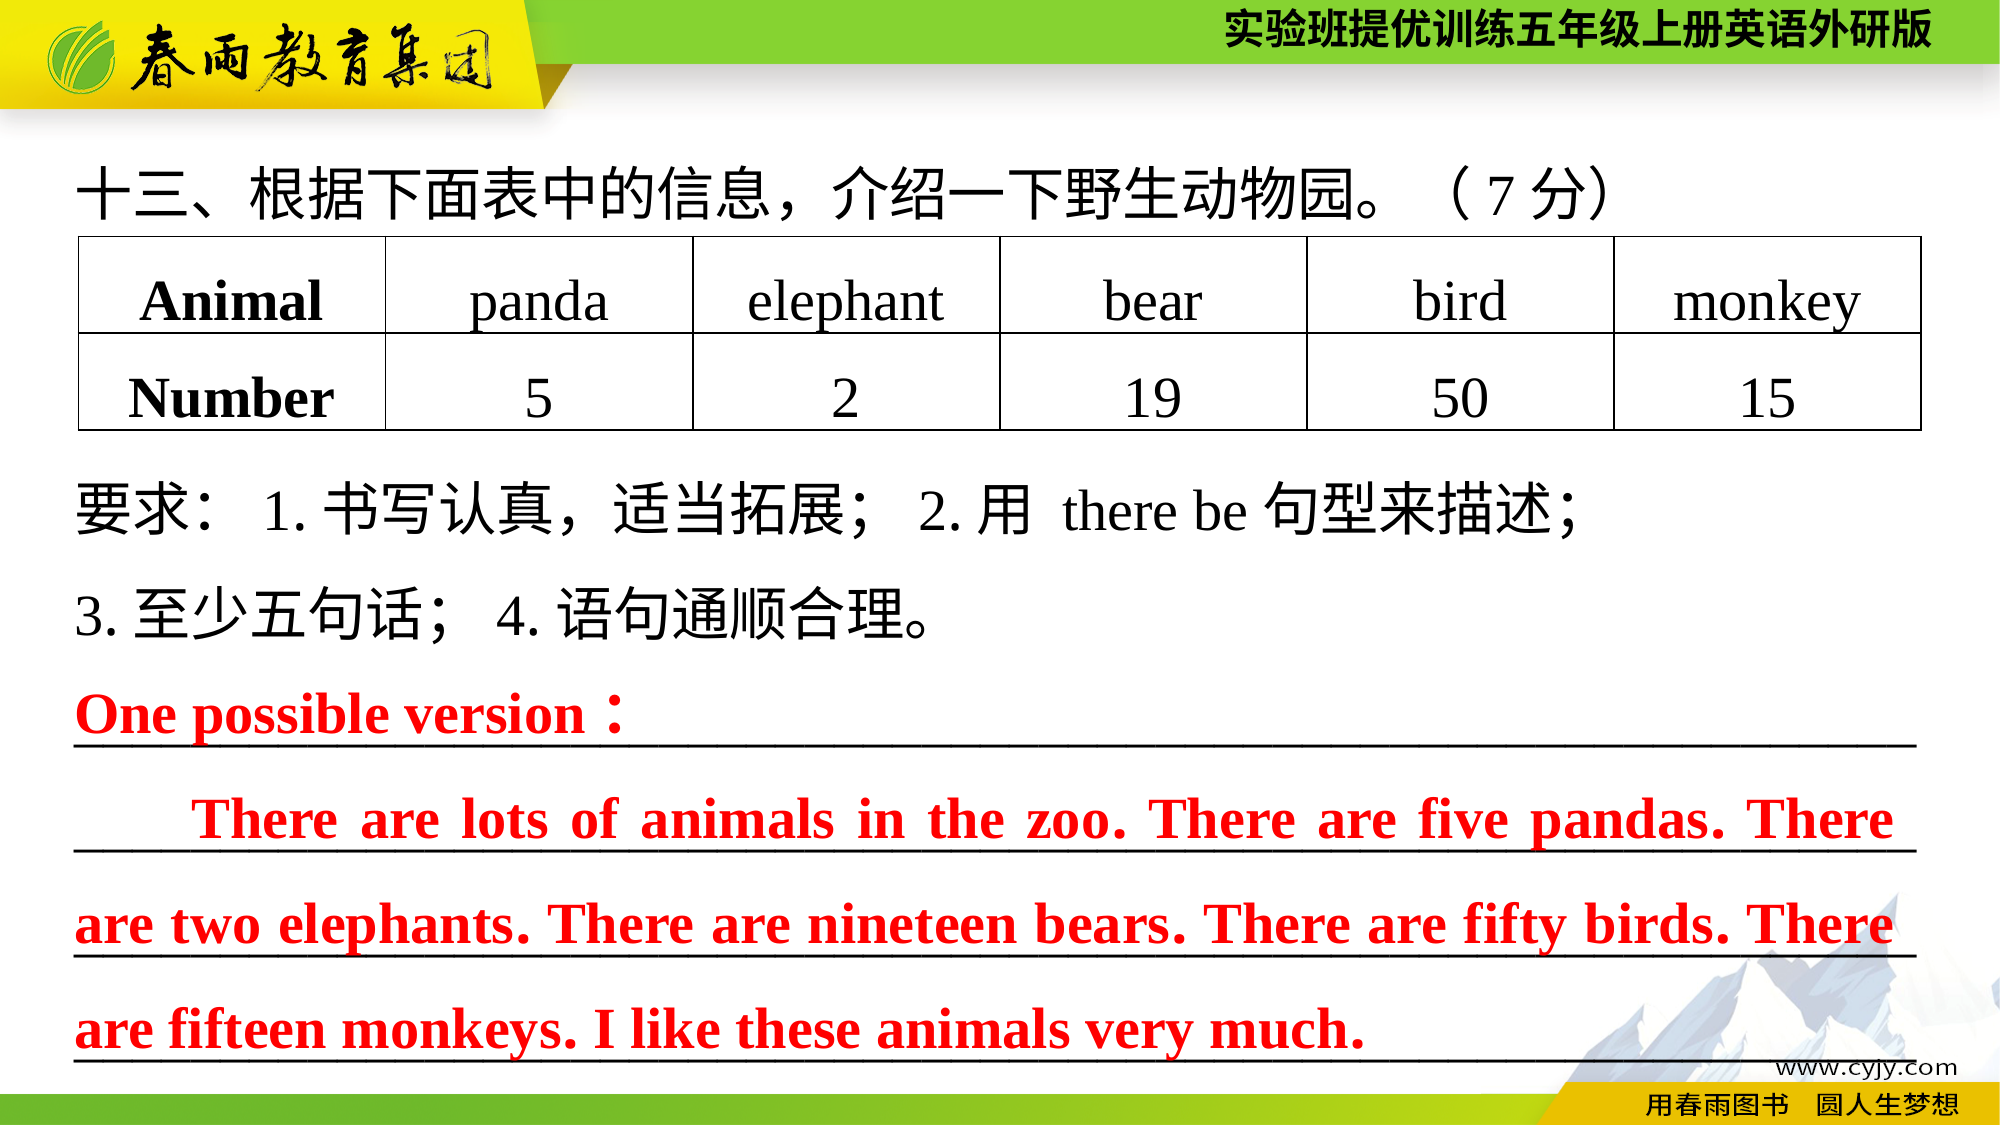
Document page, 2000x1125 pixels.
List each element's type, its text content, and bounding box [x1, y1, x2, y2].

table_header panda [386, 237, 692, 332]
table_header monkey [1615, 237, 1920, 332]
table_cell 19 [1001, 334, 1306, 429]
table_cell 50 [1308, 334, 1613, 429]
table_header bird [1308, 237, 1613, 332]
table_cell 5 [386, 334, 692, 429]
table_header bear [1001, 237, 1306, 332]
table_header elephant [694, 237, 999, 332]
picture [0, 0, 2000, 1125]
text_box One possible version： There are lots of animals in the zoo. There are five pandas. There are two elephants. There are nineteen bears. There are fifty birds. There are fifteen monkeys. I like these animals very much. [59, 632, 1910, 1068]
table_cell 15 [1615, 334, 1920, 429]
table_header Animal [79, 237, 385, 332]
list 十三、根据下面表中的信息，介绍一下野生动物园。（7分） 要求：1.书写认真，适当拓展；2.用 there be句型来描述； 3.至少五句话；4.语句通顺合理。 _______________________________________________________________ _______________________________________________________________ _______________________________________________________________ _______________________________________________________________ [59, 114, 1944, 1085]
table_cell Number [79, 334, 385, 429]
table_cell 2 [694, 334, 999, 429]
